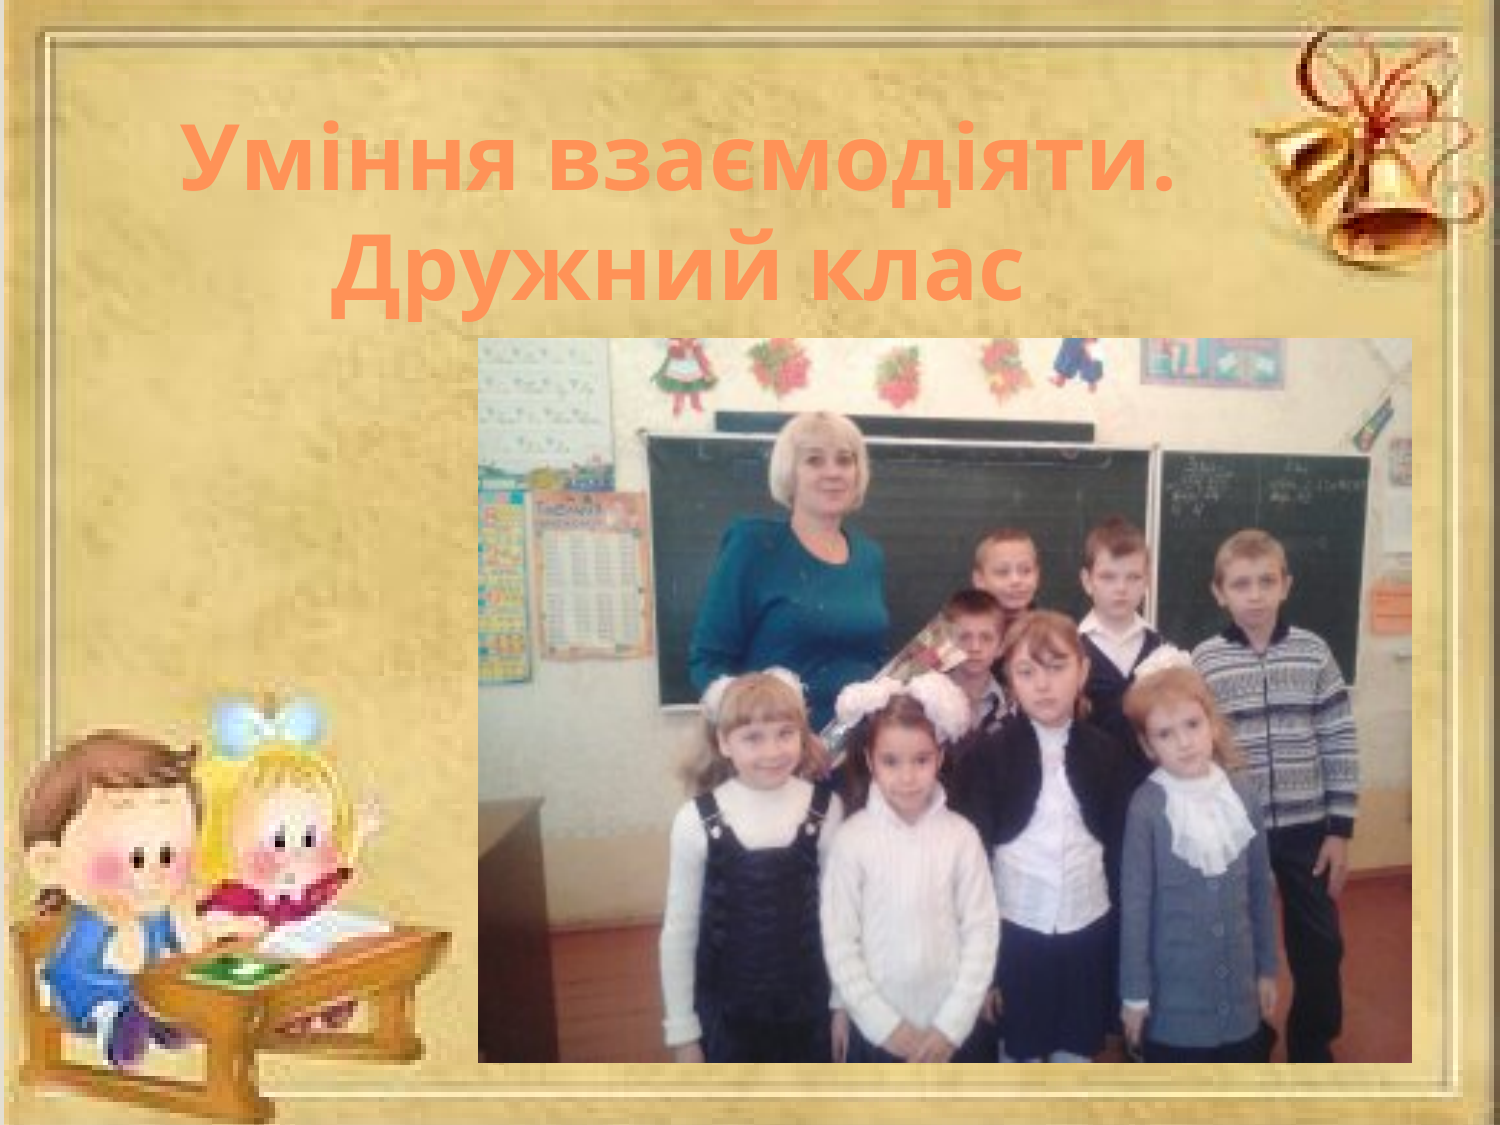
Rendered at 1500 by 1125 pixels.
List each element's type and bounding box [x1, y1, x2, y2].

list [478, 337, 1413, 1063]
picture [4, 0, 1500, 1125]
